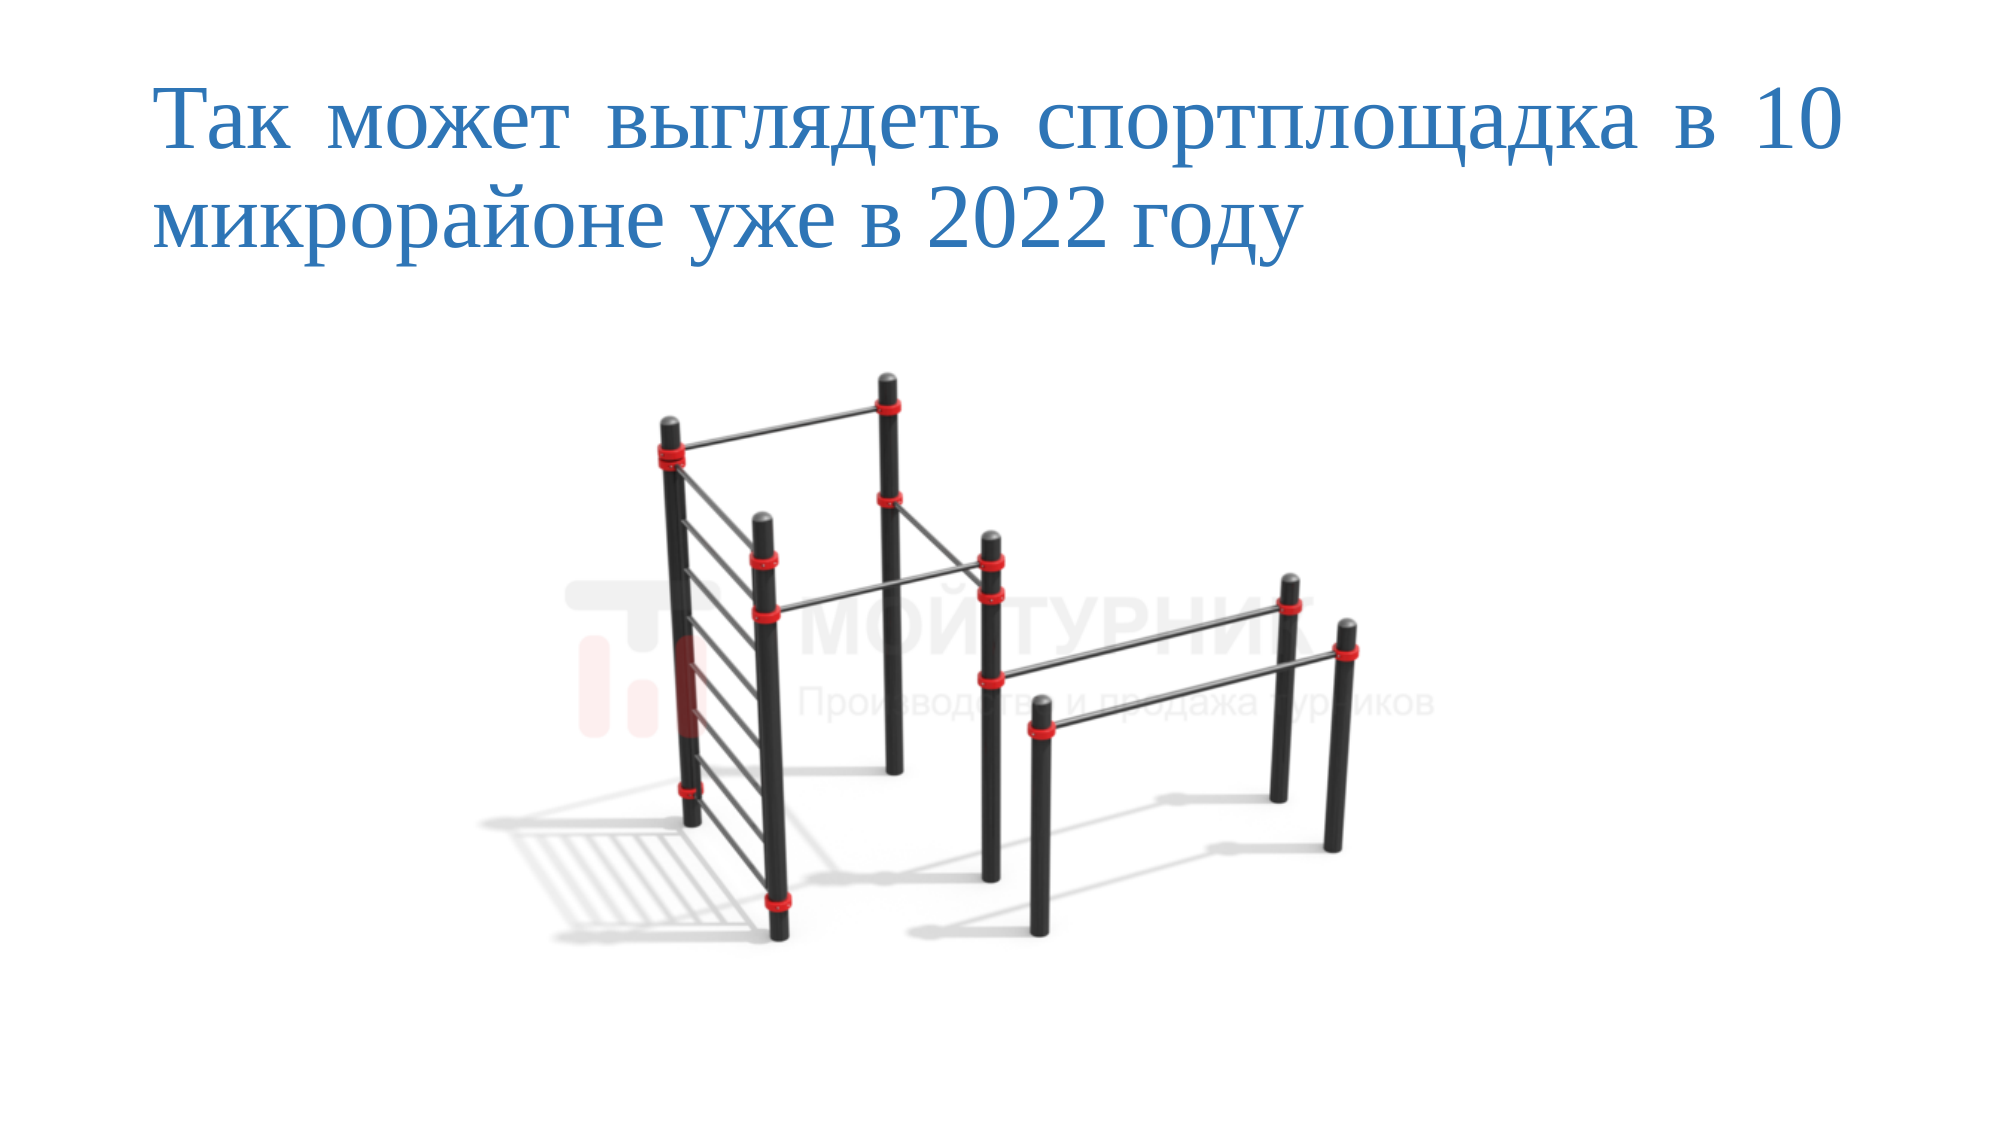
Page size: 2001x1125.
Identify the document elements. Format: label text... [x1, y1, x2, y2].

title Так может выглядеть спортплощадка в 10 микрорайоне уже в 2022 году [137, 59, 1863, 278]
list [464, 299, 1536, 1014]
